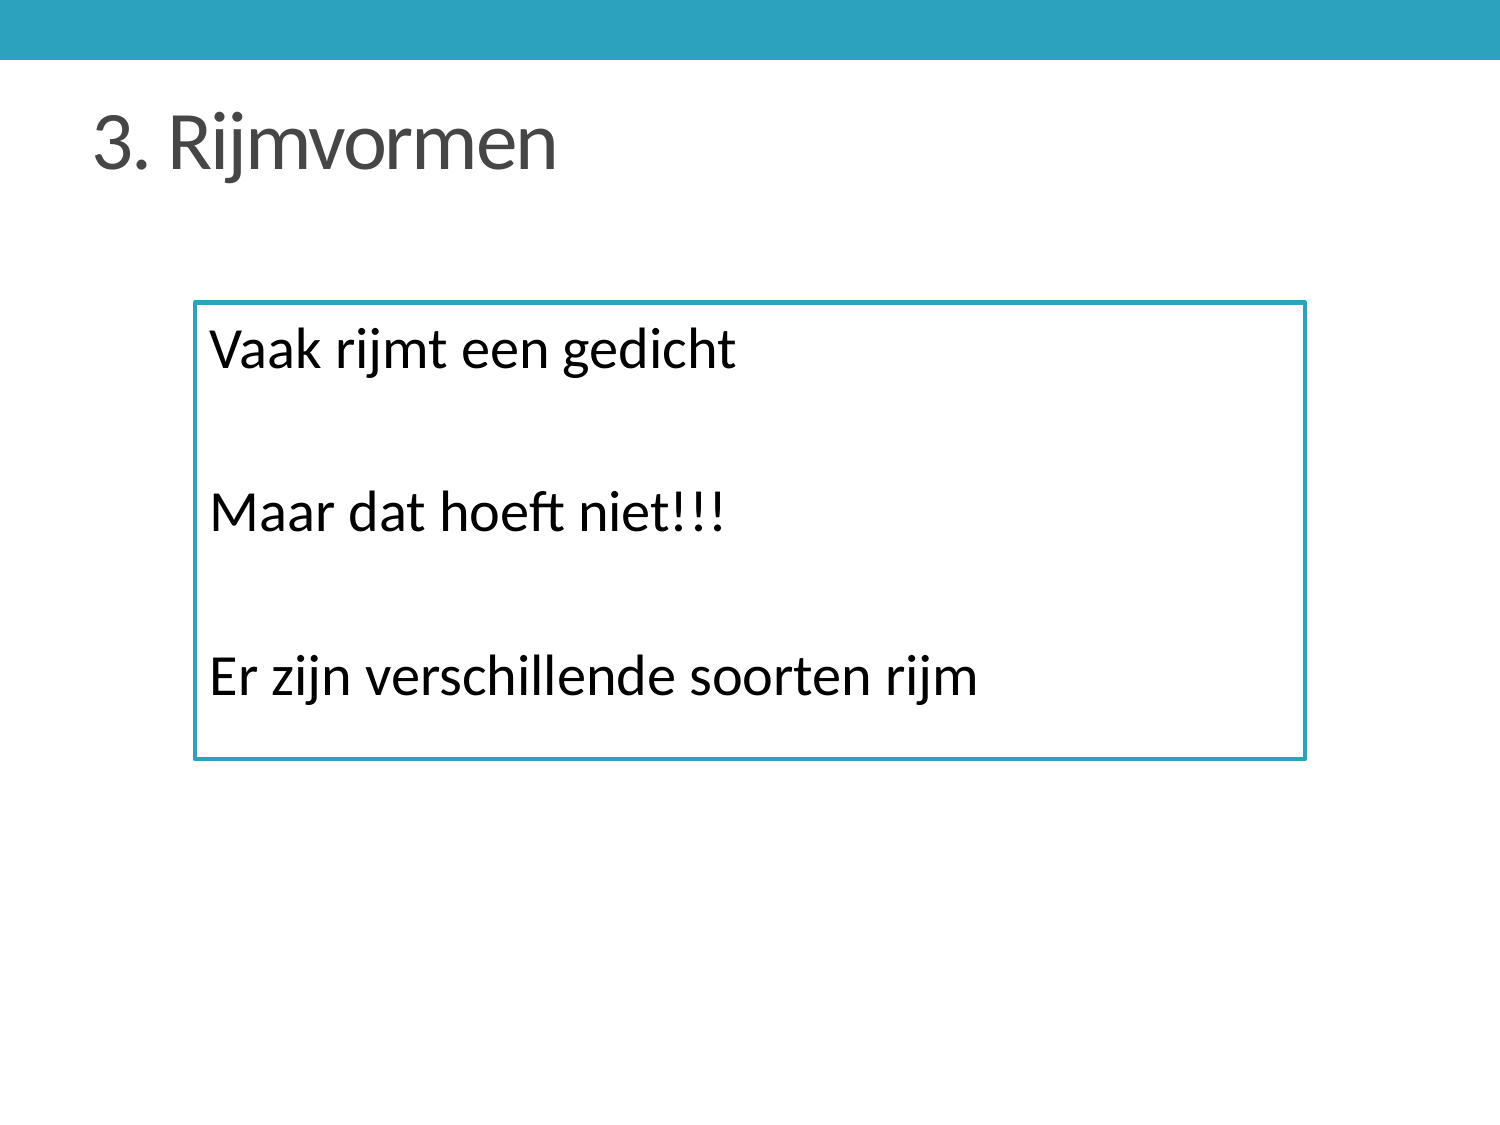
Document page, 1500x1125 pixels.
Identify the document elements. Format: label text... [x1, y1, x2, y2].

text_box Vaak rijmt een gedicht Maar dat hoeft niet!!! Er zijn verschillende soorten rijm [193, 300, 1307, 761]
title 3. Rijmvormen [76, 42, 1427, 231]
